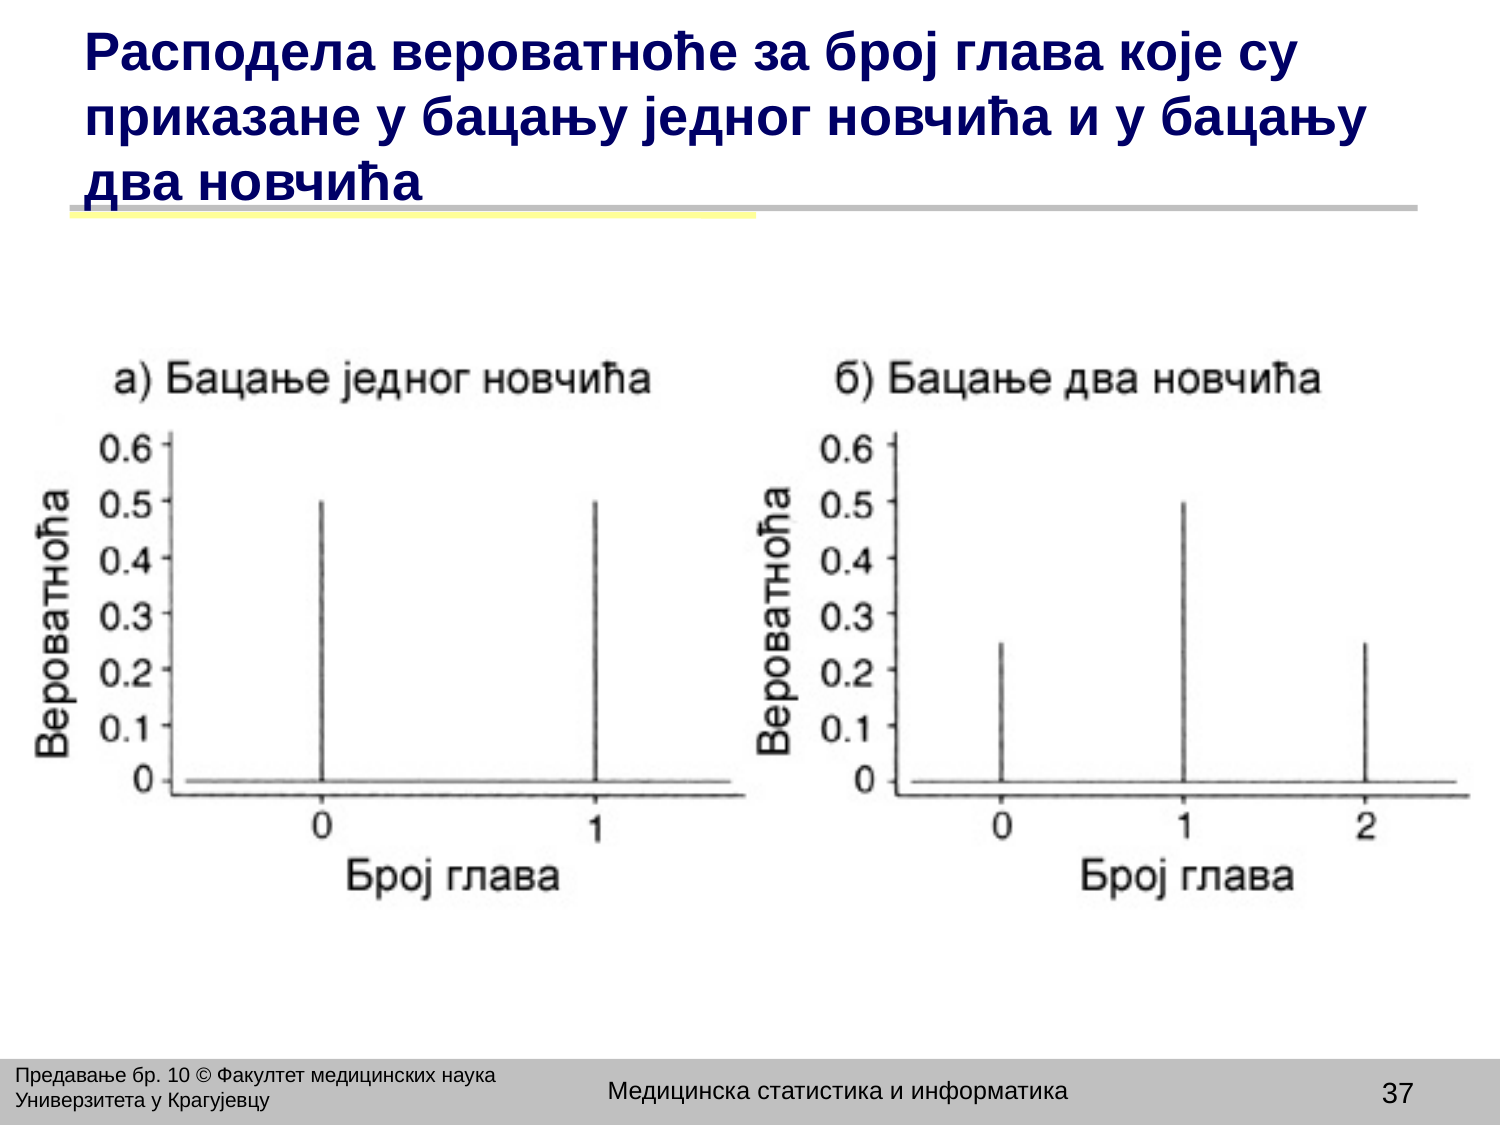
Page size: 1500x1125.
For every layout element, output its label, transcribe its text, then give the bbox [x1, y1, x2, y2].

title Расподела вероватноће за број глава које су приказане у бацању једног новчића и у бацању два новчића [69, 19, 1426, 208]
picture [15, 347, 1484, 917]
slide_number 37 [1175, 1066, 1430, 1125]
footer Медицинска статистика и информатика [512, 1066, 1165, 1125]
slide_number Предавање бр. 10 © Факултет медицинских наука Универзитета у Крагујевцу [0, 1053, 626, 1108]
